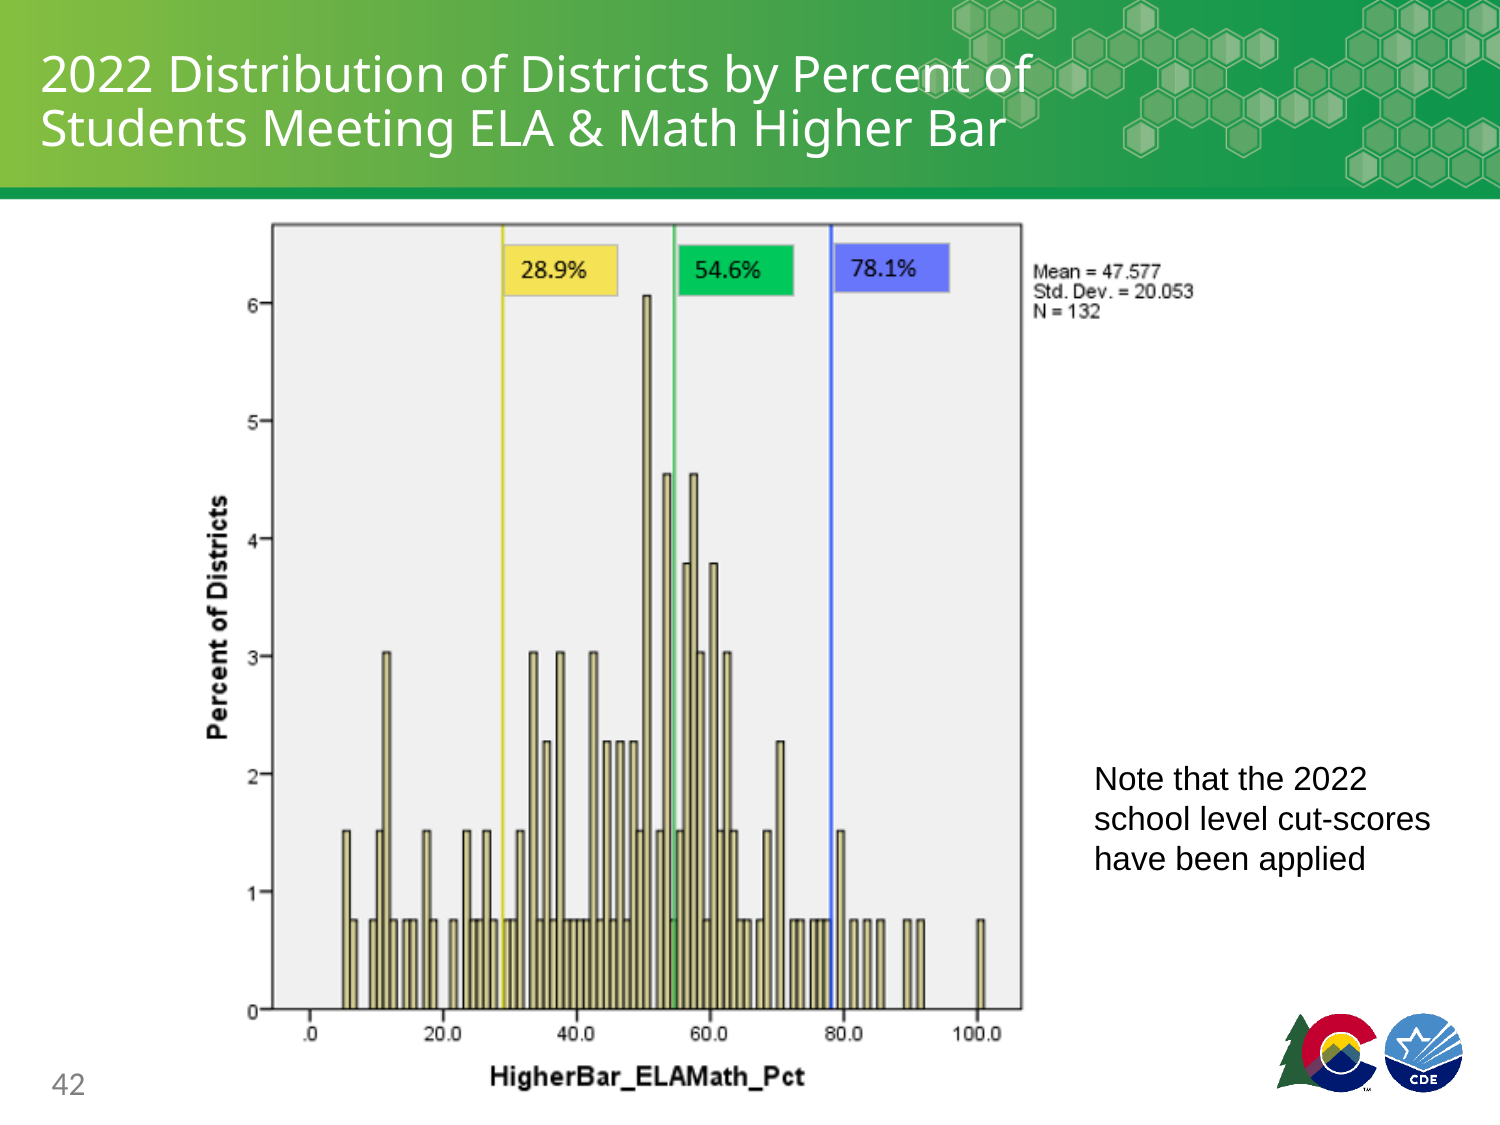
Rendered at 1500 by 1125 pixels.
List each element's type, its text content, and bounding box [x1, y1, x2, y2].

picture [180, 213, 1210, 1115]
title 2022 Distribution of Districts by Percent of Students Meeting ELA & Math Higher Bar [40, 41, 1038, 166]
slide_number 42 [36, 1054, 175, 1115]
text_box Note that the 2022 school level cut-scores have been applied [1214, 750, 1451, 885]
picture [1275, 1012, 1463, 1093]
picture [0, 0, 1500, 200]
